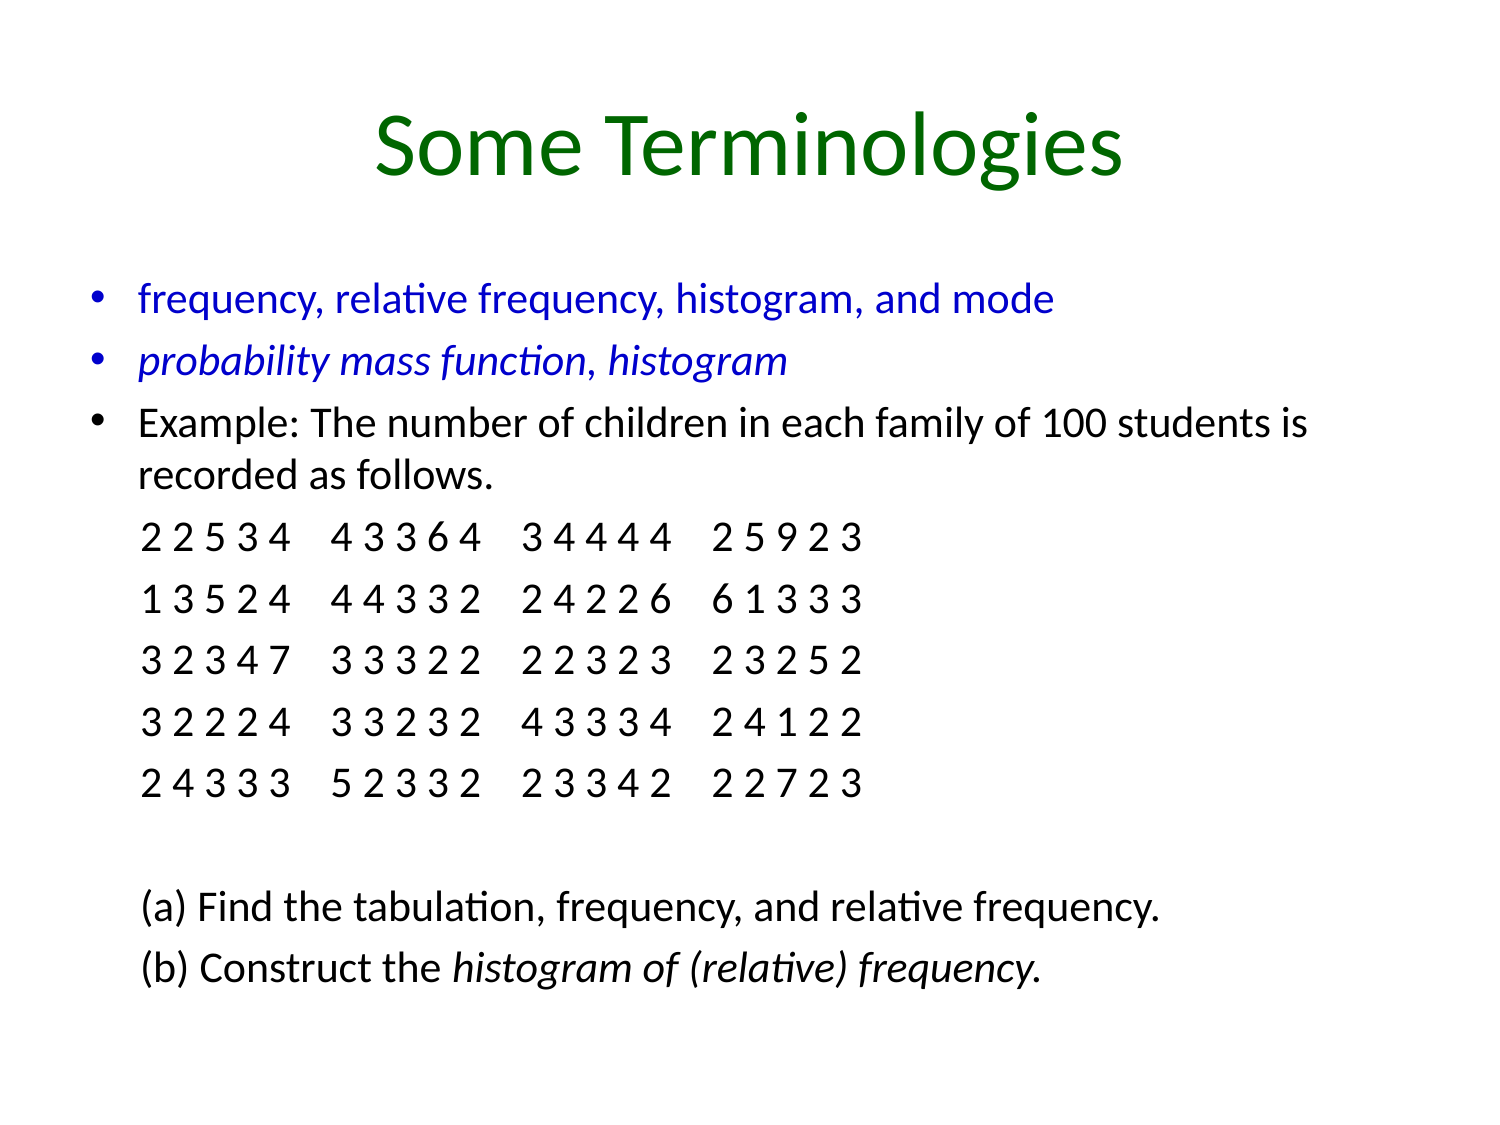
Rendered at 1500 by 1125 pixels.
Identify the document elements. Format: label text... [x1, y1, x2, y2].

list frequency, relative frequency, histogram, and mode probability mass function, histogram Example: The number of children in each family of 100 students is recorded as follows. 2 2 5 3 4 4 3 3 6 4 3 4 4 4 4 2 5 9 2 3 1 3 5 2 4 4 4 3 3 2 2 4 2 2 6 6 1 3 3 3 3 2 3 4 7 3 3 3 2 2 2 2 3 2 3 2 3 2 5 2 3 2 2 2 4 3 3 2 3 2 4 3 3 3 4 2 4 1 2 2 2 4 3 3 3 5 2 3 3 2 2 3 3 4 2 2 2 7 2 3 (a) Find the tabulation, frequency, and relative frequency. (b) Construct the histogram of (relative) frequency. [75, 262, 1425, 1005]
title Some Terminologies [75, 45, 1425, 233]
